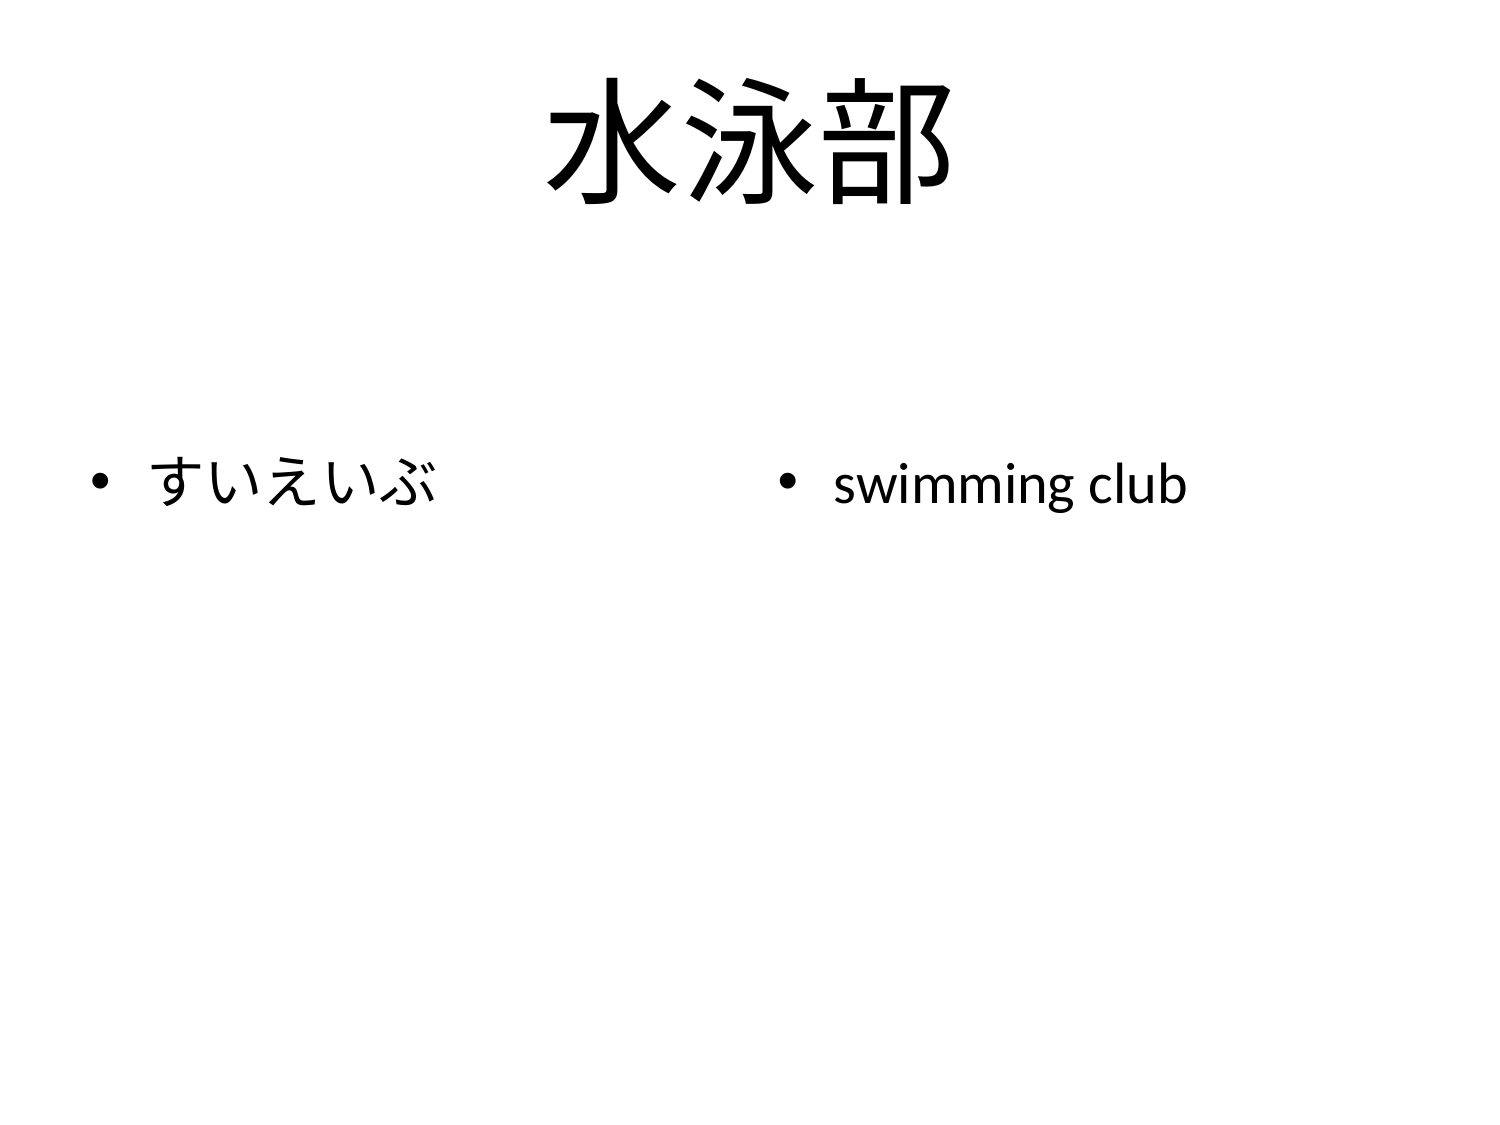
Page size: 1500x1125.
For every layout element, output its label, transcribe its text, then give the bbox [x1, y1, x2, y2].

list すいえいぶ [74, 437, 738, 1006]
list swimming club [762, 437, 1426, 1006]
title 水泳部 [74, 44, 1426, 233]
